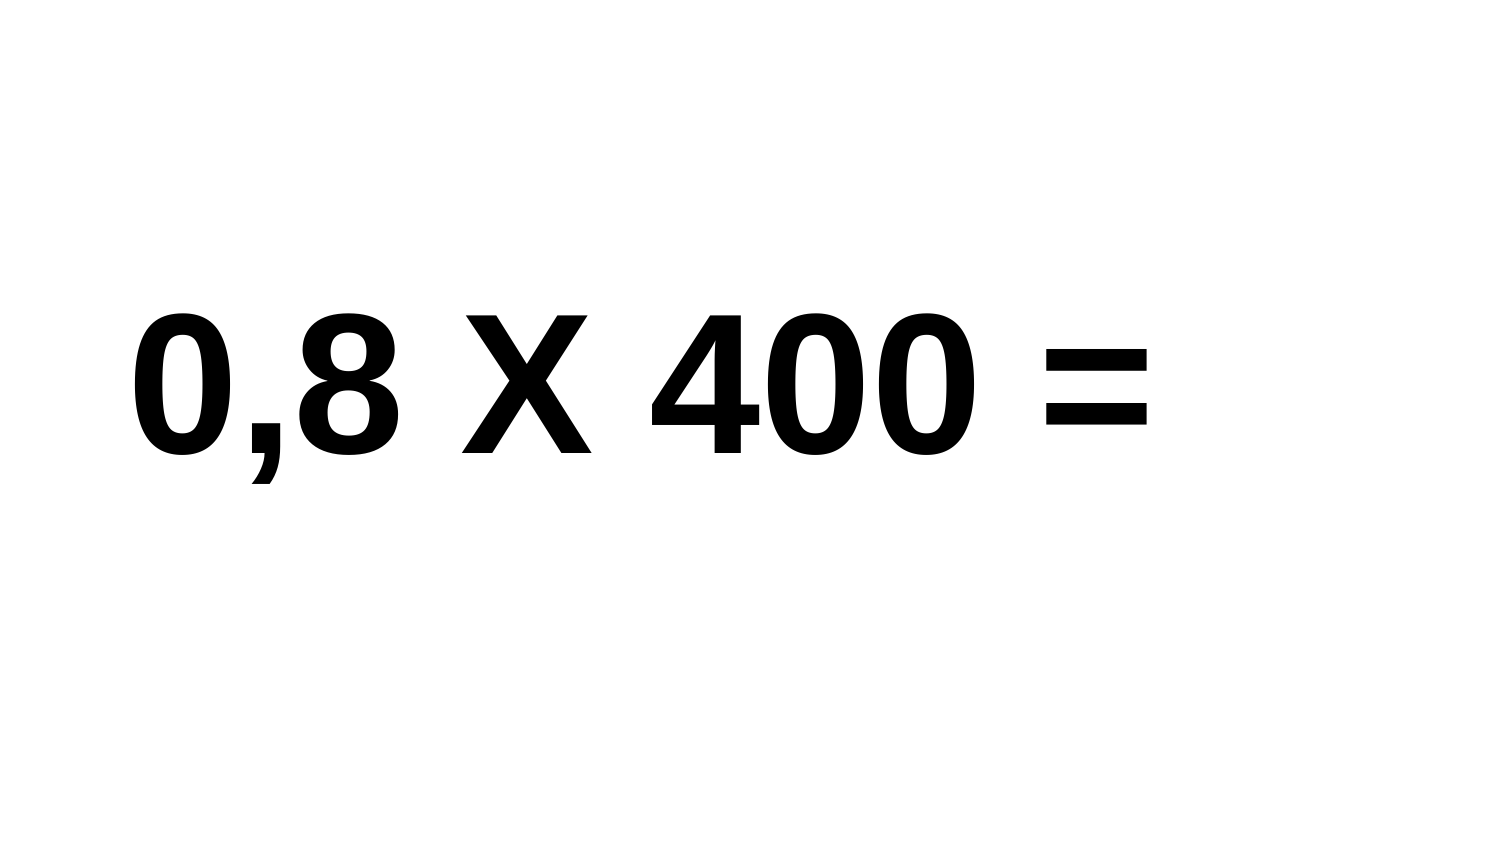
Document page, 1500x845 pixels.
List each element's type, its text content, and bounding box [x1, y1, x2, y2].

text_box 0,8 X 400 = [112, 318, 1388, 509]
